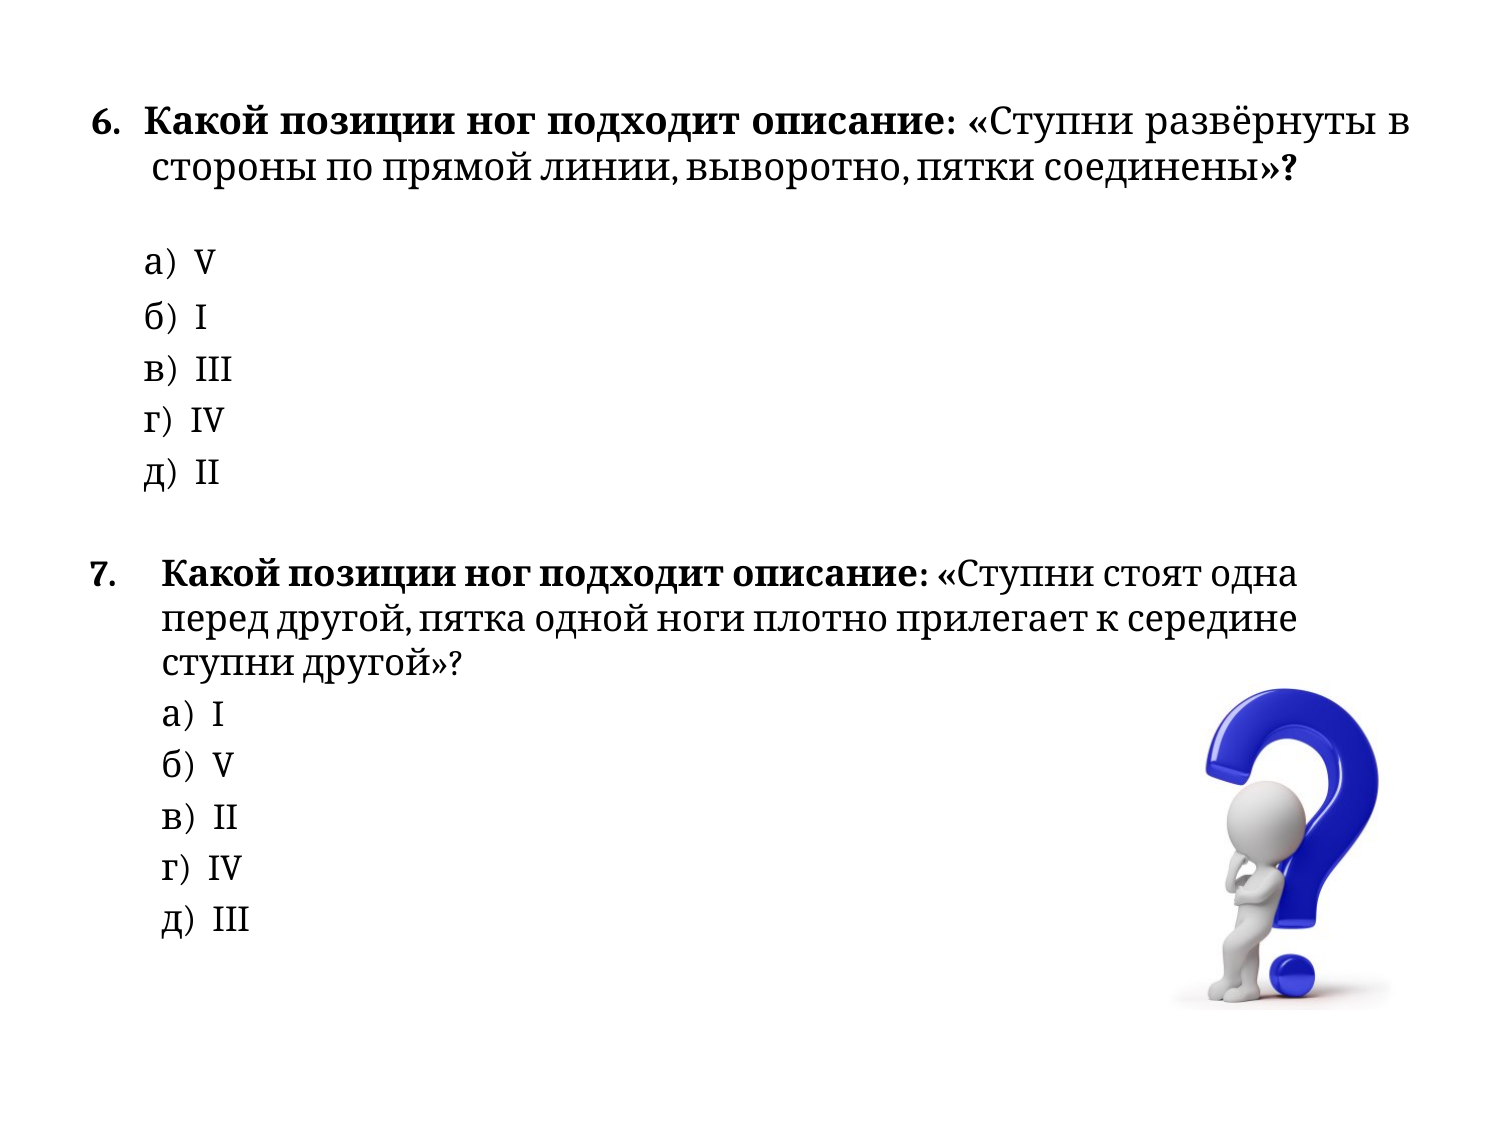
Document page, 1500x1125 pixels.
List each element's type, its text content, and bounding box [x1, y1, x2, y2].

picture [1151, 680, 1409, 1010]
list а) V б) I в) III г) IV д) II Какой позиции ног подходит описание: «Ступни стоят одна перед другой, пятка одной ноги плотно прилегает к середине ступни другой»? а) I б) V в) II г) IV д) III [75, 208, 1425, 1005]
title 6. Какой позиции ног подходит описание: «Ступни развёрнуты в стороны по прямой линии, выворотно, пятки соединены»? [76, 66, 1427, 218]
